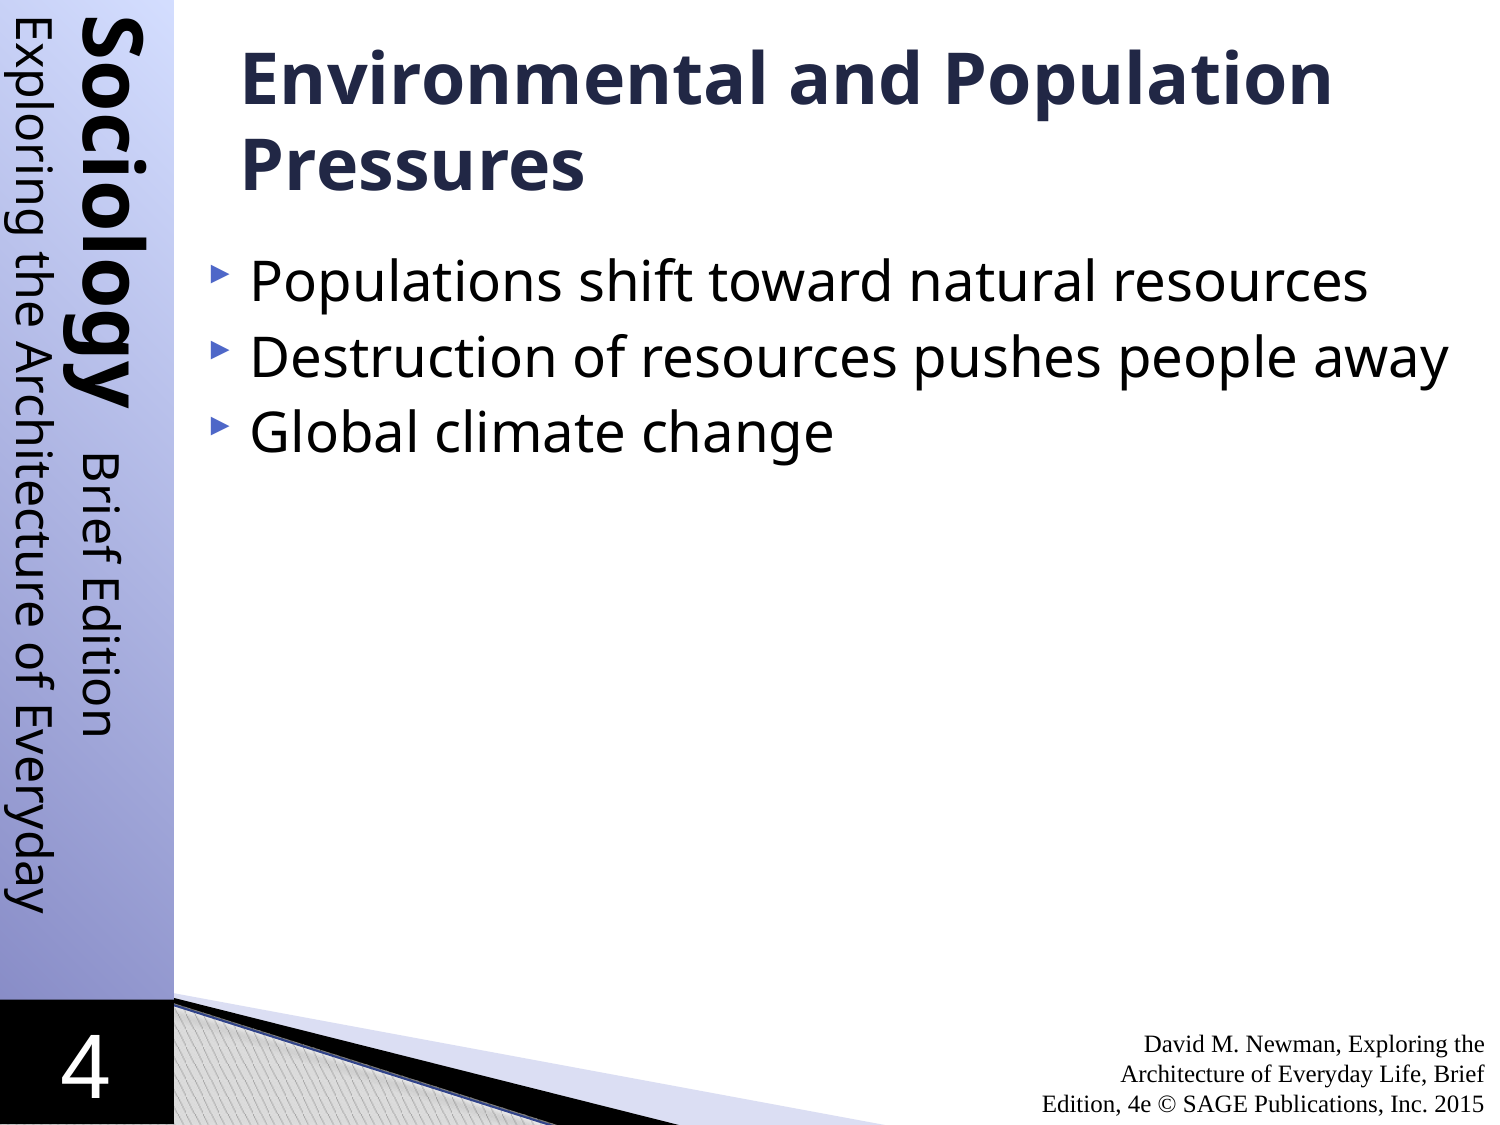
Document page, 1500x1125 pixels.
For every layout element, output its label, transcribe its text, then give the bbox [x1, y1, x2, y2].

footer David M. Newman, Exploring the Architecture of Everyday Life, Brief Edition, 4e © SAGE Publications, Inc. 2015 [1025, 1065, 1500, 1125]
picture [174, 1003, 558, 1125]
list Populations shift toward natural resources Destruction of resources pushes people away Global climate change [174, 237, 1475, 980]
title Environmental and Population Pressures [225, 24, 1500, 213]
